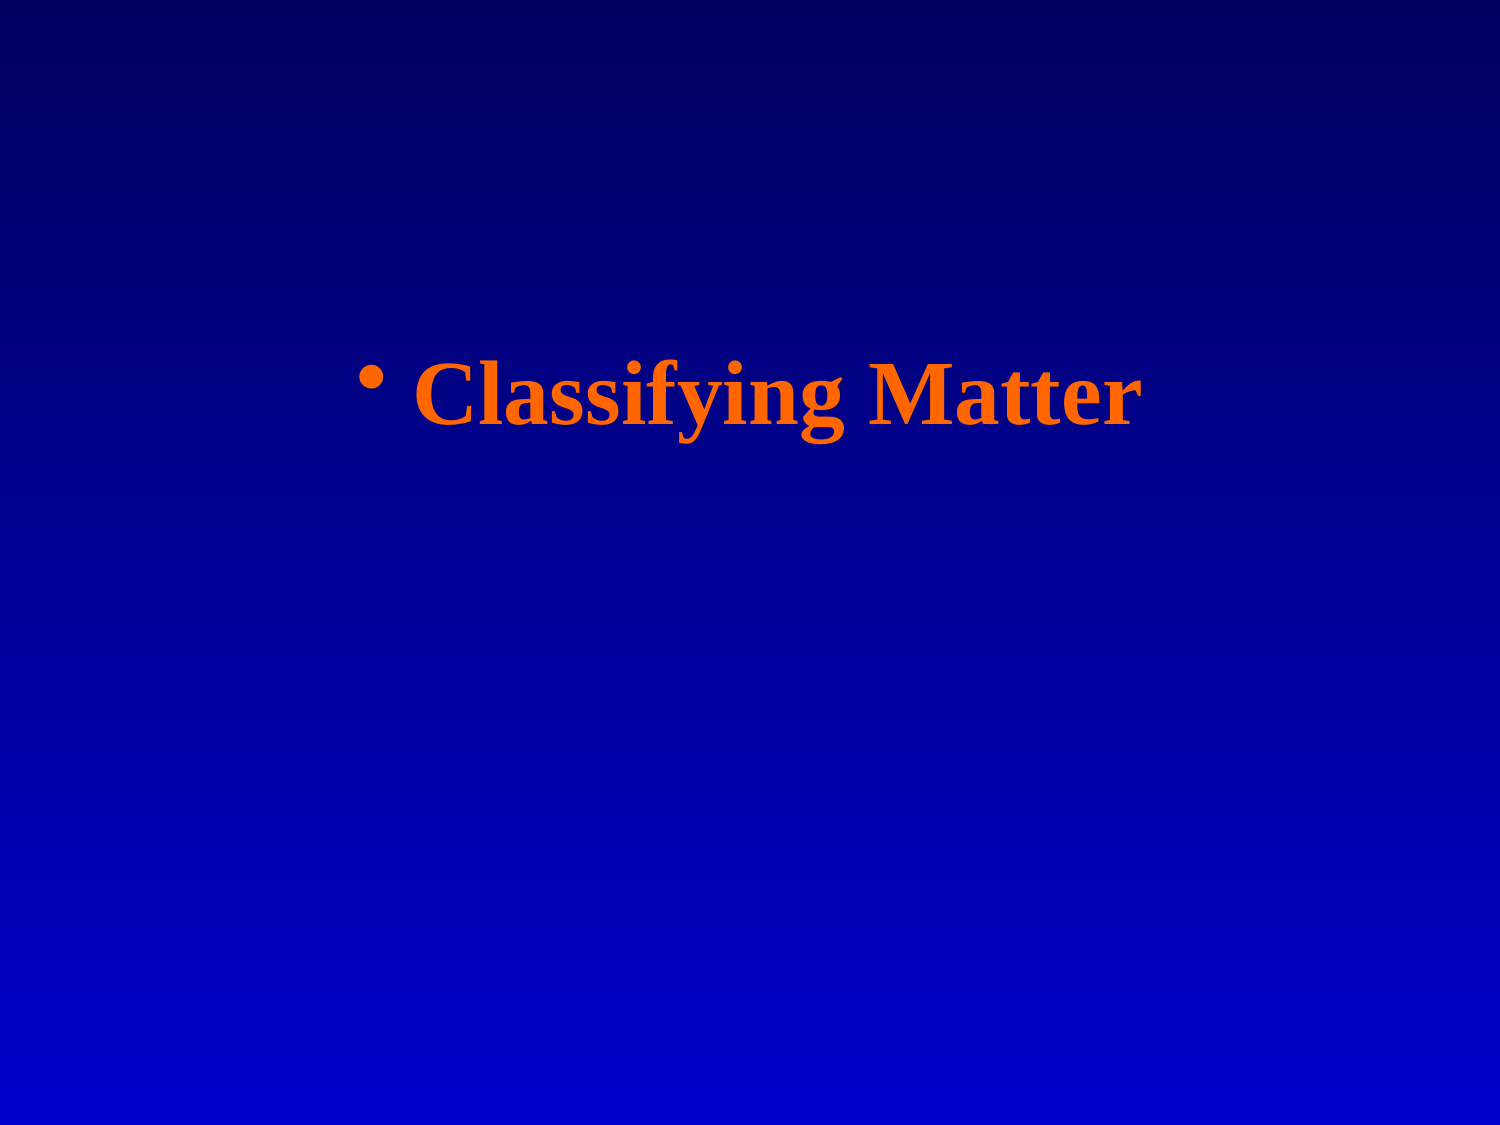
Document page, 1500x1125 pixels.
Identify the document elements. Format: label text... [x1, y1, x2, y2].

list Classifying Matter [0, 324, 1500, 1001]
